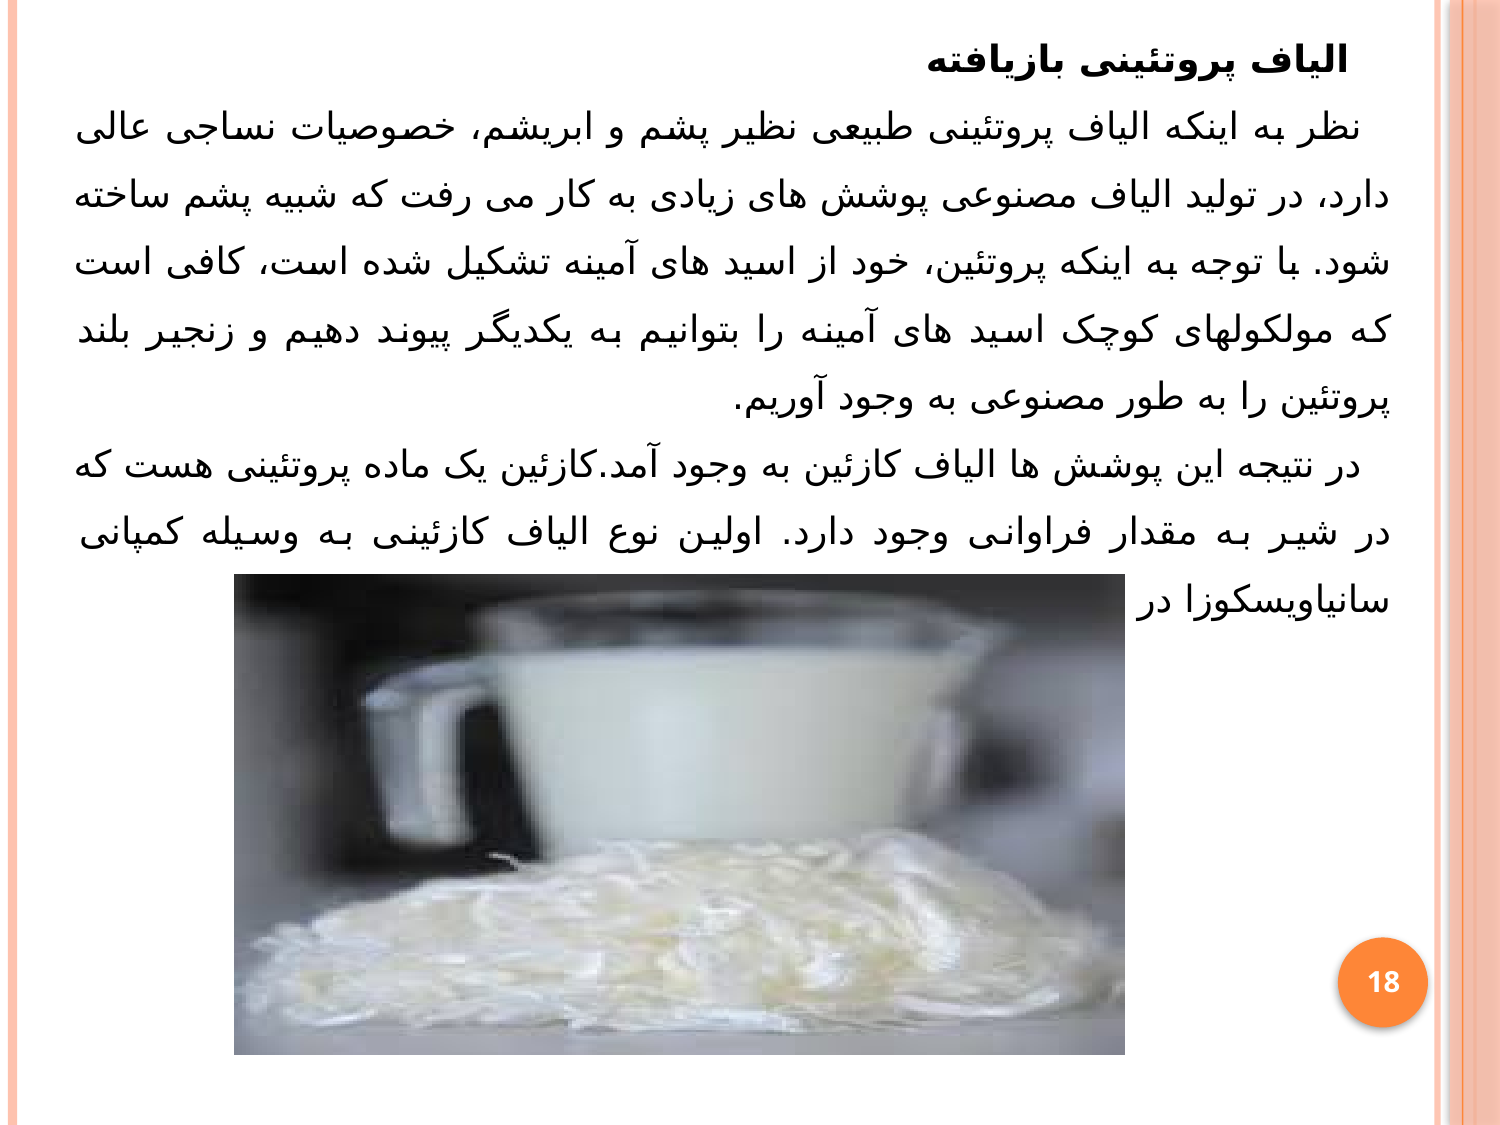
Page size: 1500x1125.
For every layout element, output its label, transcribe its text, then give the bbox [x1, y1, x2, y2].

slide_number 18 [1333, 940, 1434, 1027]
picture [233, 573, 1126, 1056]
text_box الیاف پروتئینی بازیافته نظر به اینکه الیاف پروتئینی طبیعی نظیر پشم و ابریشم، خصوصیات نساجی عالی دارد، در تولید الیاف مصنوعی پوشش های زیادی به کار می رفت که شبیه پشم ساخته شود. با توجه به اینکه پروتئین، خود از اسید های آمینه تشکیل شده است، کافی است که مولکولهای کوچک اسید های آمینه را بتوانیم به یکدیگر پیوند دهیم و زنجیر بلند پروتئین را به طور مصنوعی به وجود آوریم. در نتیجه این پوشش ها الیاف کازئین به وجود آمد.کازئین یک ماده پروتئینی هست که در شیر به مقدار فراوانی وجود دارد. اولین نوع الیاف کازئینی به وسیله کمپانی سانیاویسکوزا در سال 1937 در ایتالیا ساخته شد. [58, 4, 1407, 695]
